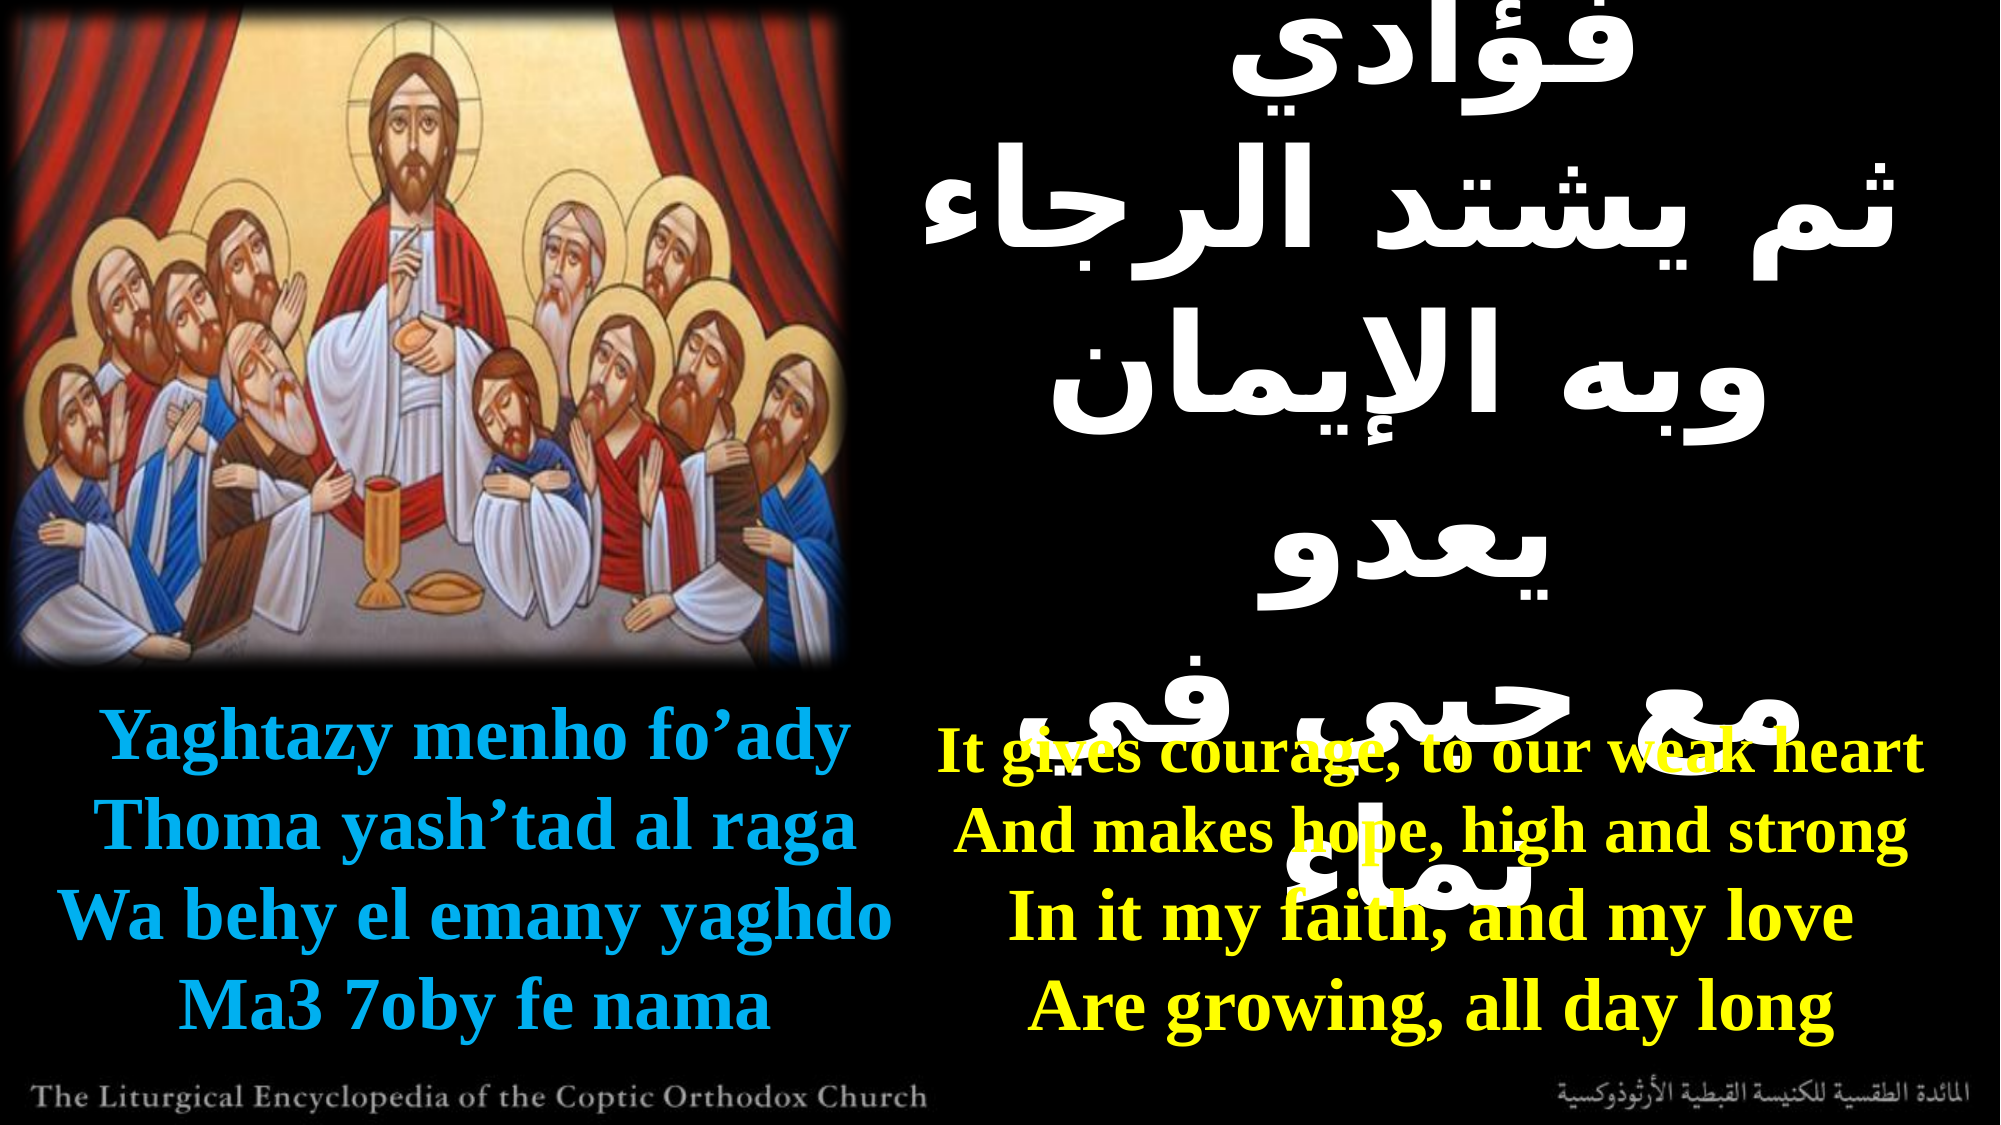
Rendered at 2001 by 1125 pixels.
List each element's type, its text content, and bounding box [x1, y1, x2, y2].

picture [0, 0, 2000, 1125]
text_box يتغذى منه فؤادي ثم يشتد الرجاء وبه الإيمان يعدو مع حبي في نماء [874, 0, 1948, 698]
text_box Yaghtazy menho fo’ady Thoma yash’tad al raga Wa behy el emany yaghdo Ma3 7oby fe nama [17, 677, 934, 1039]
text_box It gives courage, to our weak heart And makes hope, high and strong In it my faith, and my love Are growing, all day long [894, 698, 1968, 1076]
